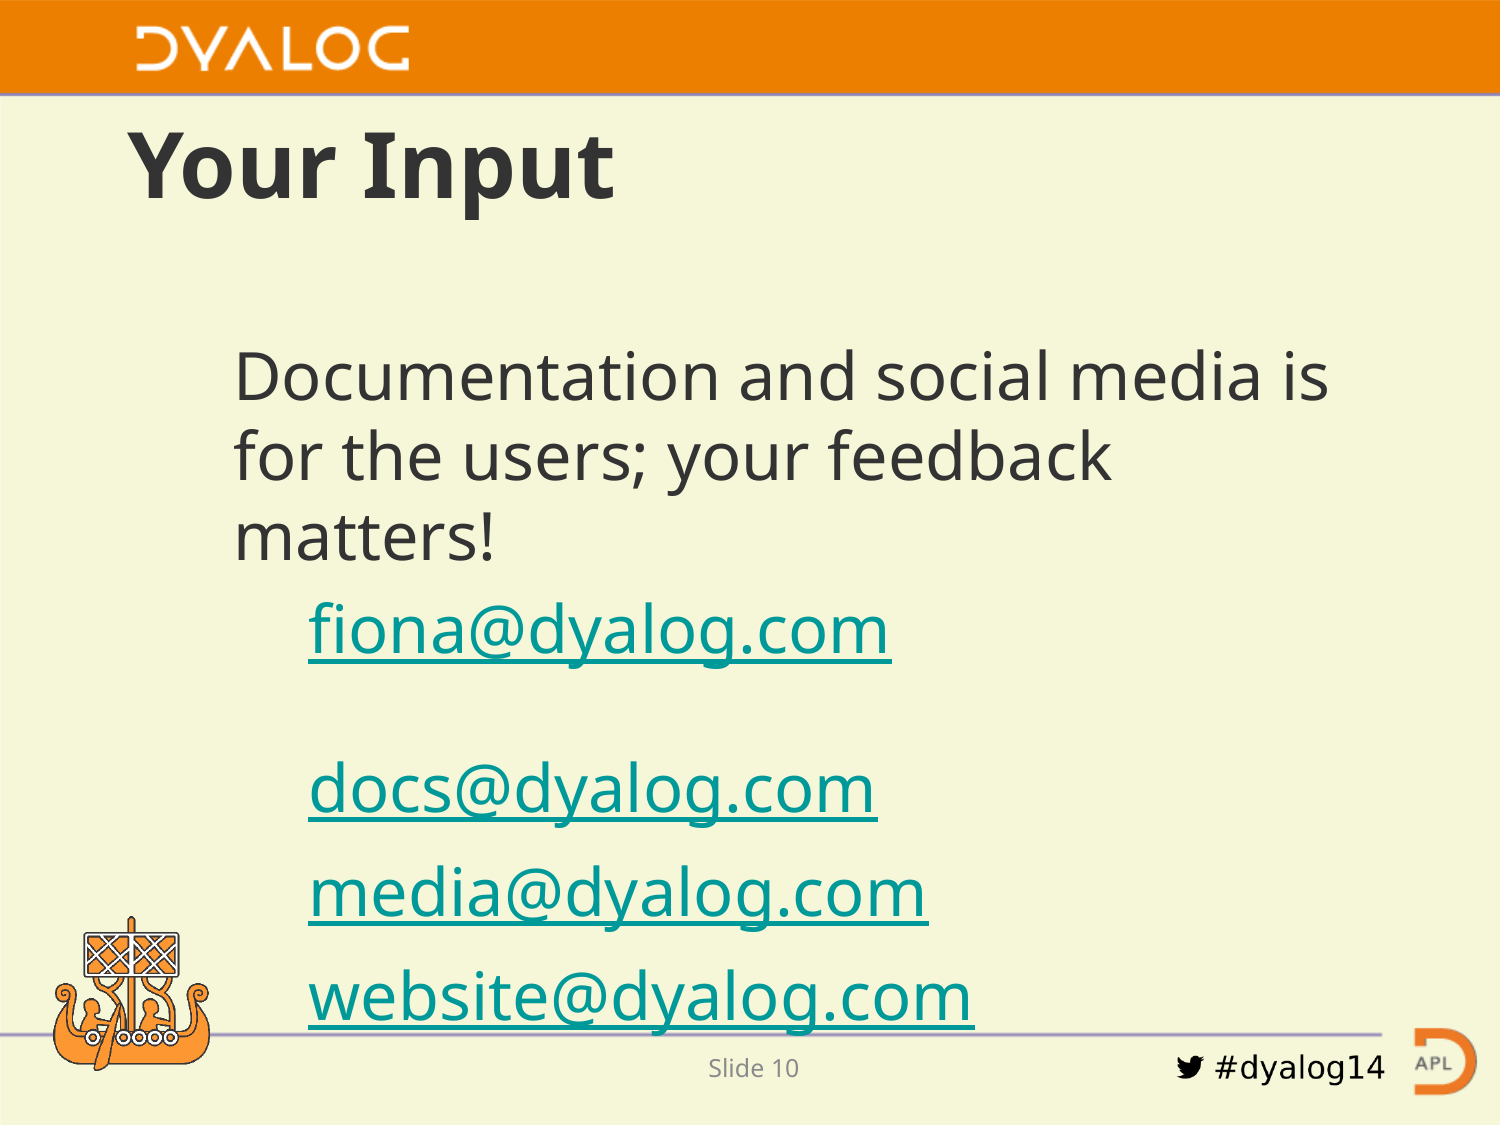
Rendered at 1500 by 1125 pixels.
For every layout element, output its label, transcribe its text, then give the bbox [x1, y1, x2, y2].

title Your Input [112, 99, 1388, 288]
list Documentation and social media is for the users; your feedback matters! fiona@dyalog.com docs@dyalog.com media@dyalog.com website@dyalog.com [218, 326, 1388, 906]
slide_number Slide 9 [585, 1039, 923, 1100]
picture [0, 0, 1500, 1125]
